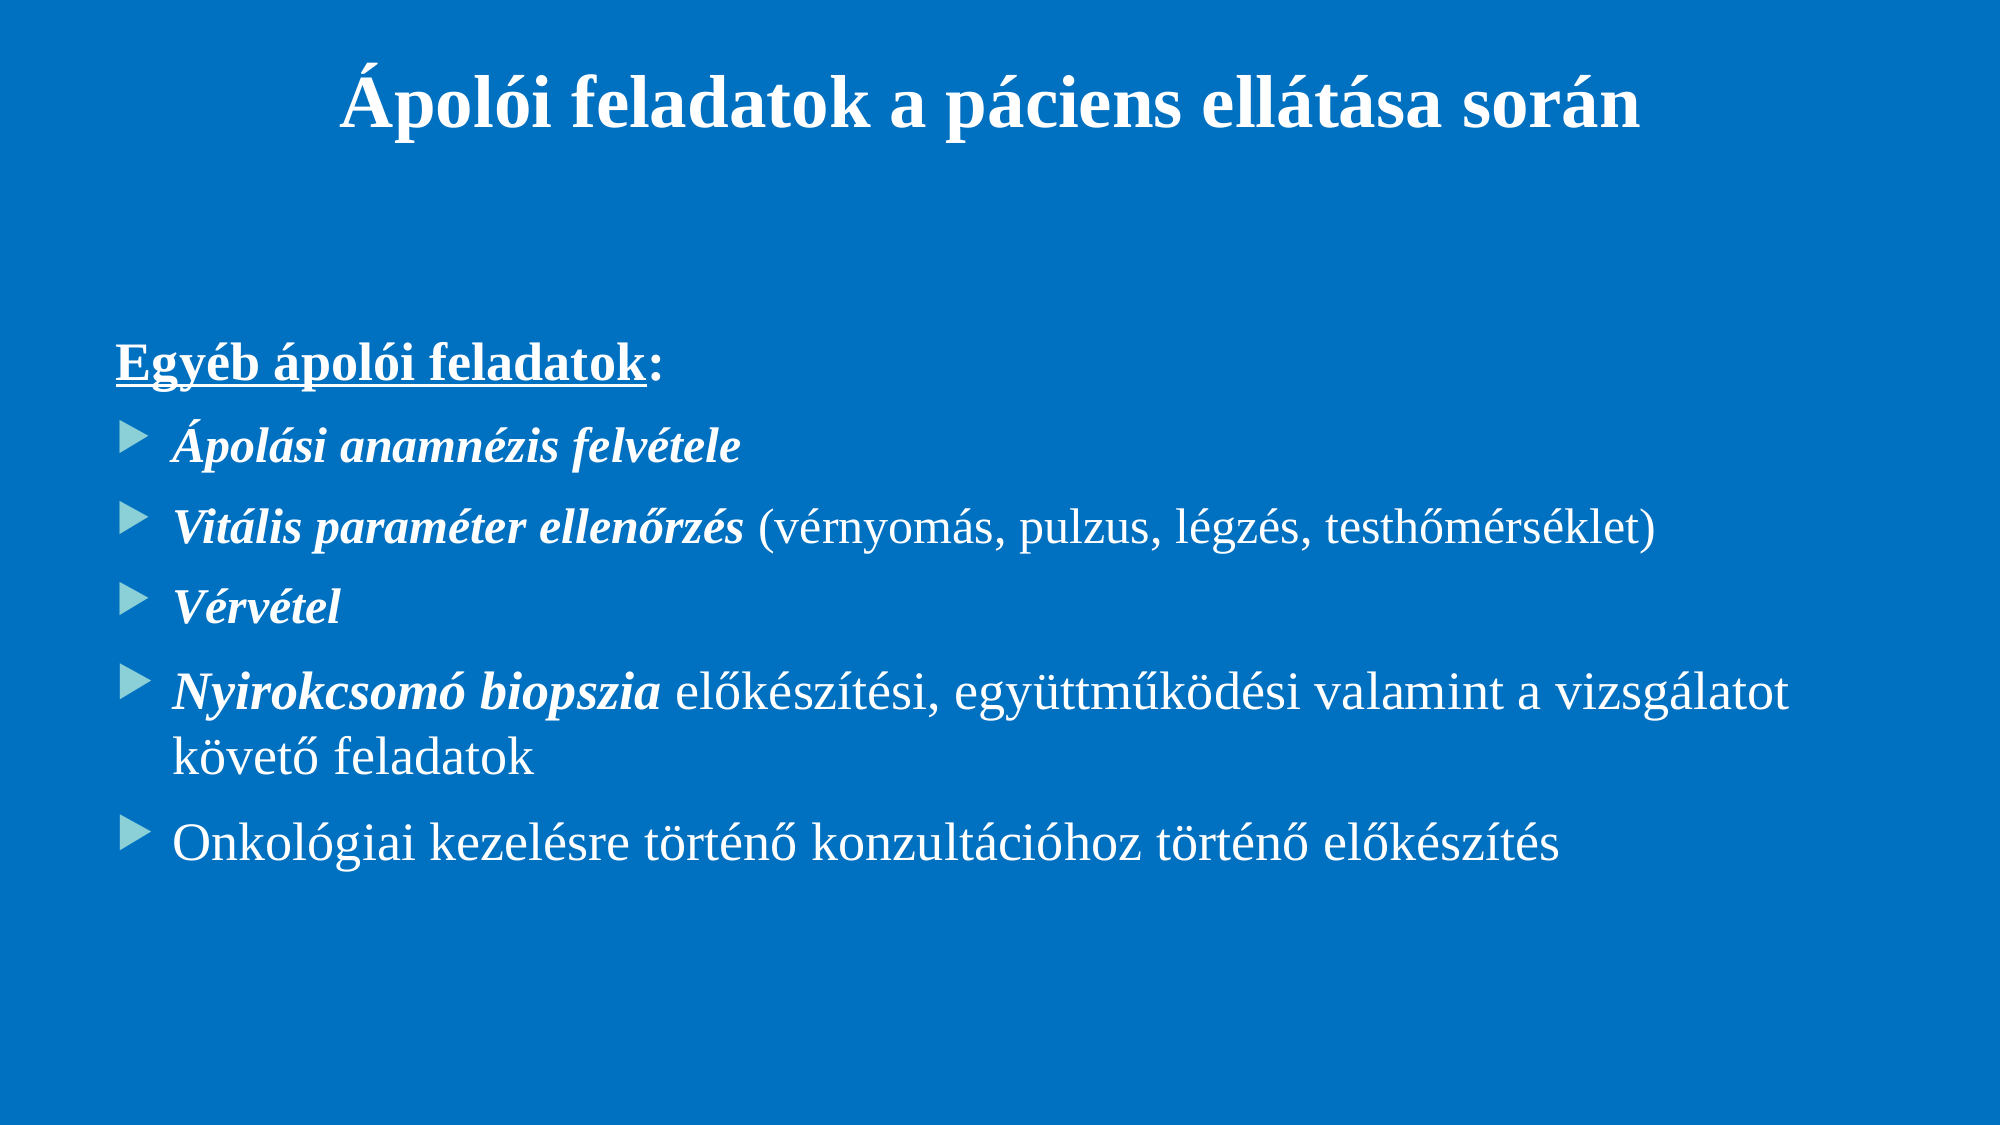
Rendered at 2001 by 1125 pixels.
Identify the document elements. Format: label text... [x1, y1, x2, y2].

list Egyéb ápolói feladatok: Ápolási anamnézis felvétele Vitális paraméter ellenőrzés (vérnyomás, pulzus, légzés, testhőmérséklet) Vérvétel Nyirokcsomó biopszia előkészítési, együttműködési valamint a vizsgálatot követő feladatok Onkológiai kezelésre történő konzultációhoz történő előkészítés [100, 318, 1900, 1008]
title Ápolói feladatok a páciens ellátása során [324, 45, 1675, 185]
